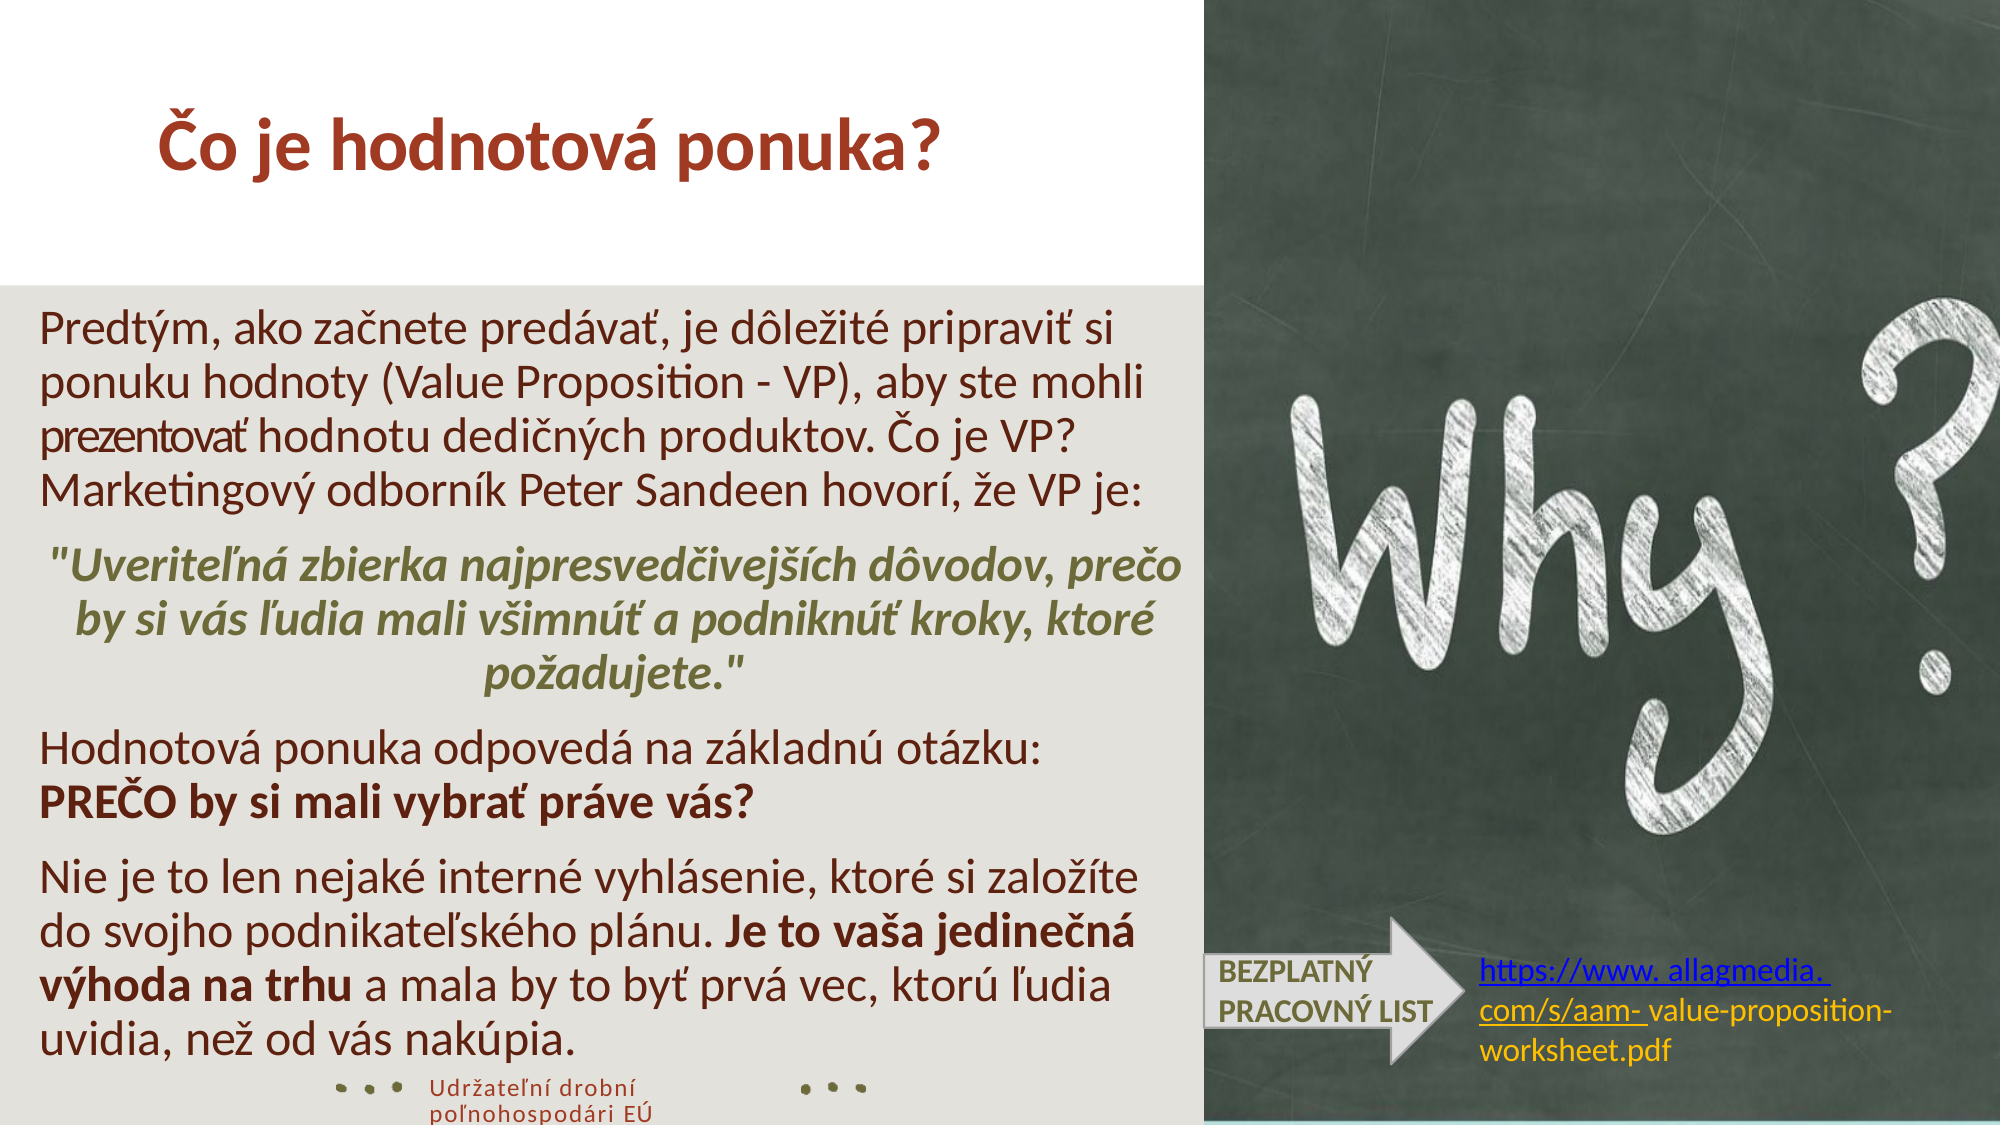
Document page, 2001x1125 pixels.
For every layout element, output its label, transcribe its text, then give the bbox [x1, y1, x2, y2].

title Čo je hodnotová ponuka? [156, 93, 1054, 283]
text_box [0, 285, 1198, 1125]
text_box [1202, 916, 1466, 1066]
picture [1203, 0, 2000, 1125]
